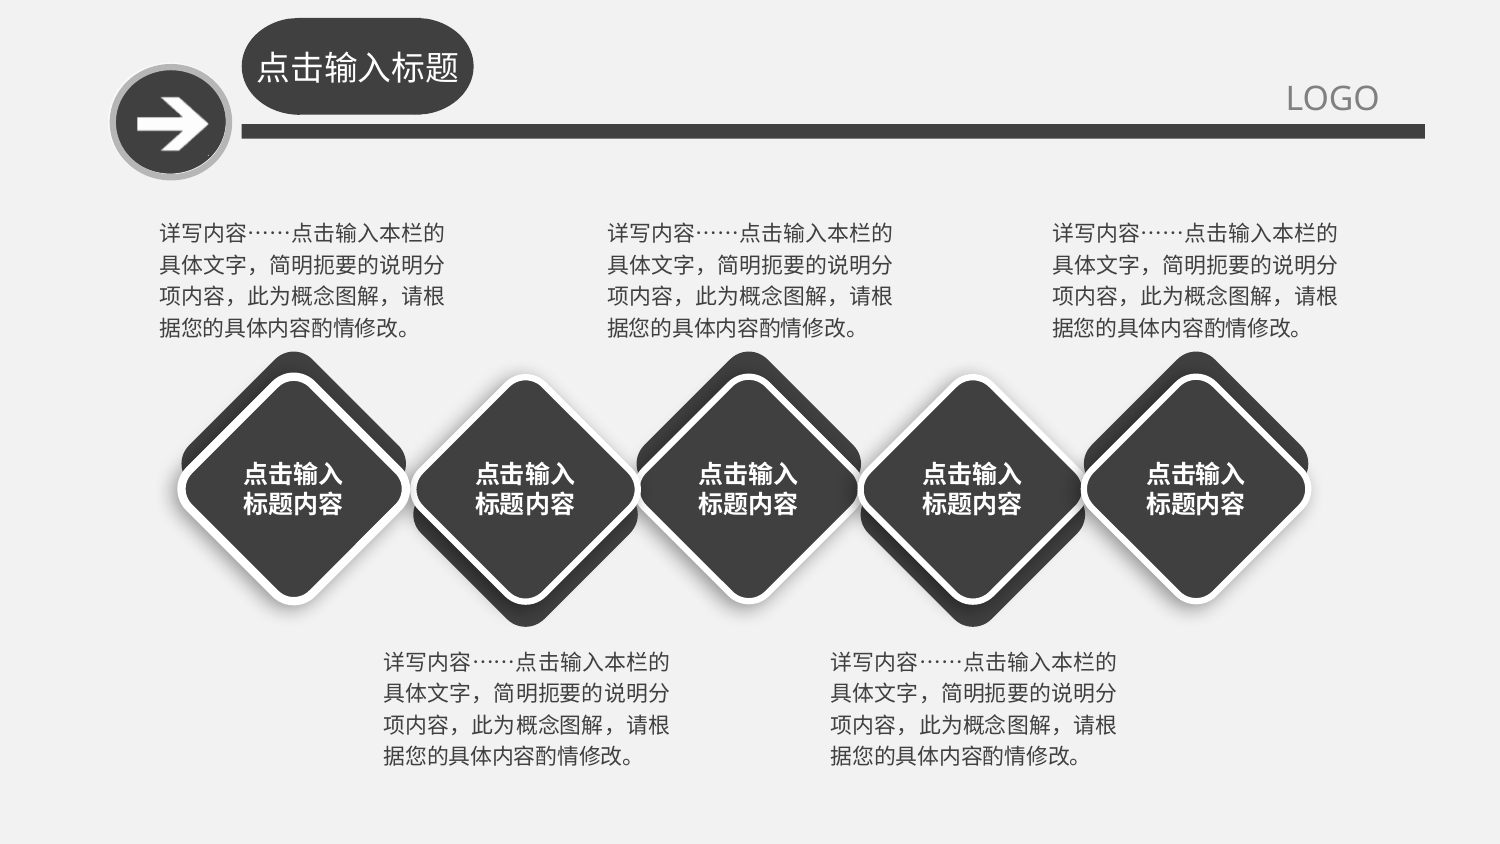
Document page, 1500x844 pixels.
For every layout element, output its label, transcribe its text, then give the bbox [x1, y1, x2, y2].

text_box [885, 402, 1060, 602]
text_box 详写内容……点击输入本栏的具体文字，简明扼要的说明分项内容，此为概念图解，请根据您的具体内容酌情修改。 [383, 643, 671, 769]
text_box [206, 376, 381, 576]
text_box 详写内容……点击输入本栏的具体文字，简明扼要的说明分项内容，此为概念图解，请根据您的具体内容酌情修改。 [159, 214, 446, 341]
text_box 详写内容……点击输入本栏的具体文字，简明扼要的说明分项内容，此为概念图解，请根据您的具体内容酌情修改。 [607, 214, 894, 341]
text_box 详写内容……点击输入本栏的具体文字，简明扼要的说明分项内容，此为概念图解，请根据您的具体内容酌情修改。 [830, 643, 1118, 769]
text_box LOGO [1270, 69, 1404, 123]
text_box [110, 65, 229, 178]
text_box [241, 123, 1426, 140]
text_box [438, 402, 613, 602]
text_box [1109, 376, 1284, 576]
text_box 详写内容……点击输入本栏的具体文字，简明扼要的说明分项内容，此为概念图解，请根据您的具体内容酌情修改。 [1052, 214, 1339, 341]
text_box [661, 376, 836, 576]
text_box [241, 17, 487, 115]
